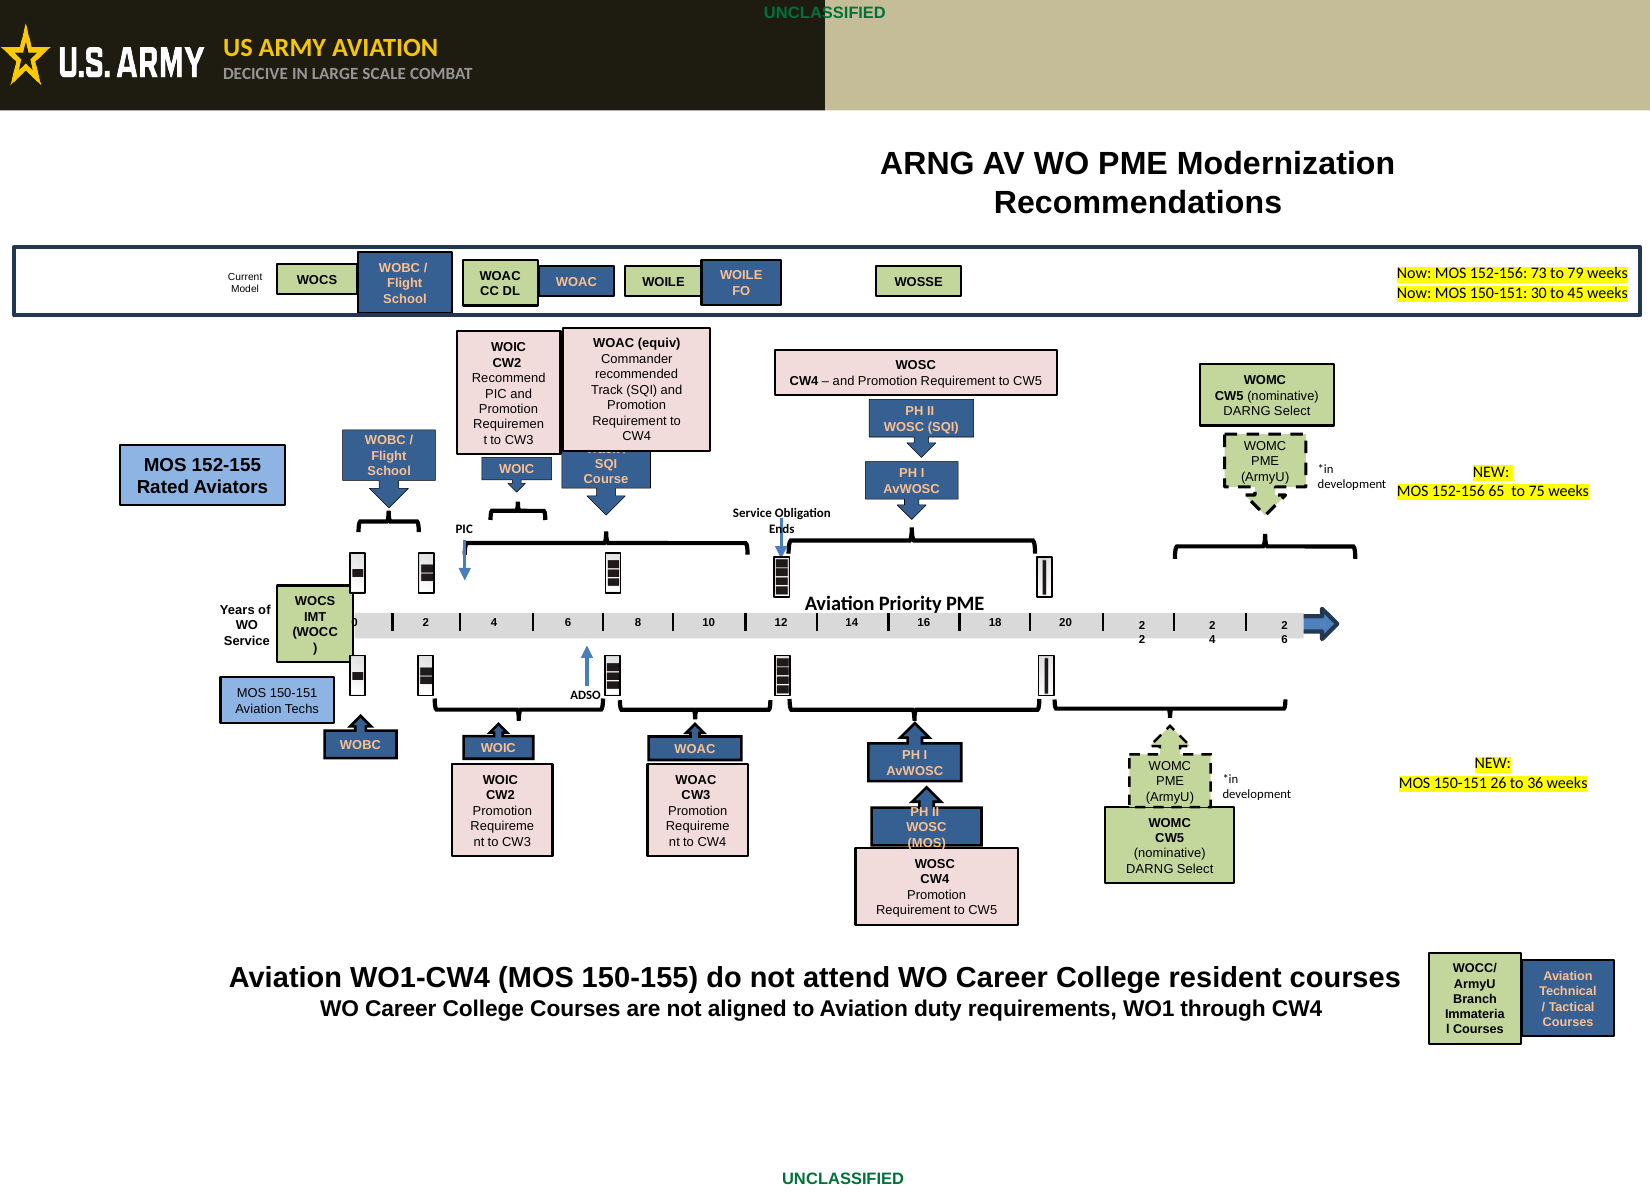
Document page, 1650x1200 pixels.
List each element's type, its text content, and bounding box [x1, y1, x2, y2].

text_box ADSO [522, 679, 649, 710]
text_box [1312, 606, 1340, 641]
text_box [468, 531, 748, 555]
text_box [12, 245, 1642, 317]
text_box Years of WO Service [199, 594, 295, 656]
text_box WOIC [479, 455, 554, 495]
picture [605, 553, 621, 593]
text_box WOSC CW4 Promotion Requirement to CW5 [855, 848, 1018, 925]
text_box Aviation Technical / Tactical Courses [1522, 960, 1614, 1037]
text_box PIC [401, 513, 528, 544]
picture [605, 655, 620, 695]
text_box WOMC PME (ArmyU) [1129, 725, 1211, 808]
text_box Track / SQI Course [559, 436, 653, 518]
text_box WOAC (equiv) Commander recommended Track (SQI) and Promotion Requirement to CW4 [563, 327, 711, 451]
text_box Service Obligation Ends [706, 497, 858, 544]
text_box WOCS IMT (WOCC) [276, 585, 354, 663]
picture [1039, 655, 1054, 695]
text_box NEW: MOS 152-156 65 to 75 weeks [1382, 453, 1604, 507]
picture [350, 553, 365, 593]
picture [775, 655, 790, 695]
text_box WOMC CW5 (nominative) DARNG Select [1199, 364, 1334, 426]
text_box ARNG AV WO PME Modernization Recommendations [849, 135, 1427, 228]
text_box PH II WOSC (SQI) [867, 397, 976, 460]
text_box [649, 700, 771, 720]
text_box WOBC / Flight School [340, 427, 438, 510]
text_box WOMC PME (ArmyU) [1222, 432, 1308, 518]
text_box PH I AvWOSC [863, 459, 961, 522]
text_box [789, 698, 1040, 721]
picture [418, 655, 433, 695]
text_box WOAC [648, 723, 742, 761]
picture [419, 553, 434, 593]
text_box MOS 150-151 Aviation Techs [220, 677, 334, 724]
text_box WOBC [324, 715, 397, 759]
text_box NEW: MOS 150-151 26 to 36 weeks [1382, 745, 1604, 799]
picture [1037, 557, 1052, 597]
text_box WOSC CW4 – and Promotion Requirement to CW5 [774, 349, 1057, 396]
text_box [358, 510, 419, 533]
text_box MOS 152-155 Rated Aviators [119, 445, 286, 505]
text_box WOIC CW2 Promotion Requirement to CW3 [452, 763, 553, 856]
text_box WOCC/ ArmyU Branch Immaterial Courses [1429, 952, 1521, 1044]
text_box WOMC CW5 (nominative) DARNG Select [1105, 806, 1235, 884]
text_box [434, 698, 522, 721]
picture [350, 655, 365, 695]
text_box Now: MOS 152-156: 73 to 79 weeks Now: MOS 150-151: 30 to 45 weeks [1382, 255, 1650, 309]
text_box [491, 501, 546, 520]
text_box WOAC CW3 Promotion Requirement to CW4 [647, 763, 748, 856]
text_box PH I AvWOSC [868, 723, 962, 782]
text_box *in development [1302, 453, 1382, 499]
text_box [350, 610, 1308, 654]
picture [774, 557, 789, 597]
text_box WOIC [463, 723, 534, 759]
text_box [1174, 533, 1356, 559]
text_box [788, 527, 1036, 554]
text_box Aviation Priority PME Gap [787, 582, 1014, 608]
text_box *in development [1207, 762, 1323, 809]
text_box PH II WOSC (MOS) [871, 787, 982, 846]
text_box Aviation WO1-CW4 (MOS 150-155) do not attend WO Career College resident courses WO Career College Courses are not aligned to Aviation duty requirements, WO1 through CW4 [199, 951, 1442, 1029]
text_box [1054, 699, 1286, 718]
text_box WOIC CW2 Recommend PIC and Promotion Requirement to CW3 [456, 331, 561, 455]
